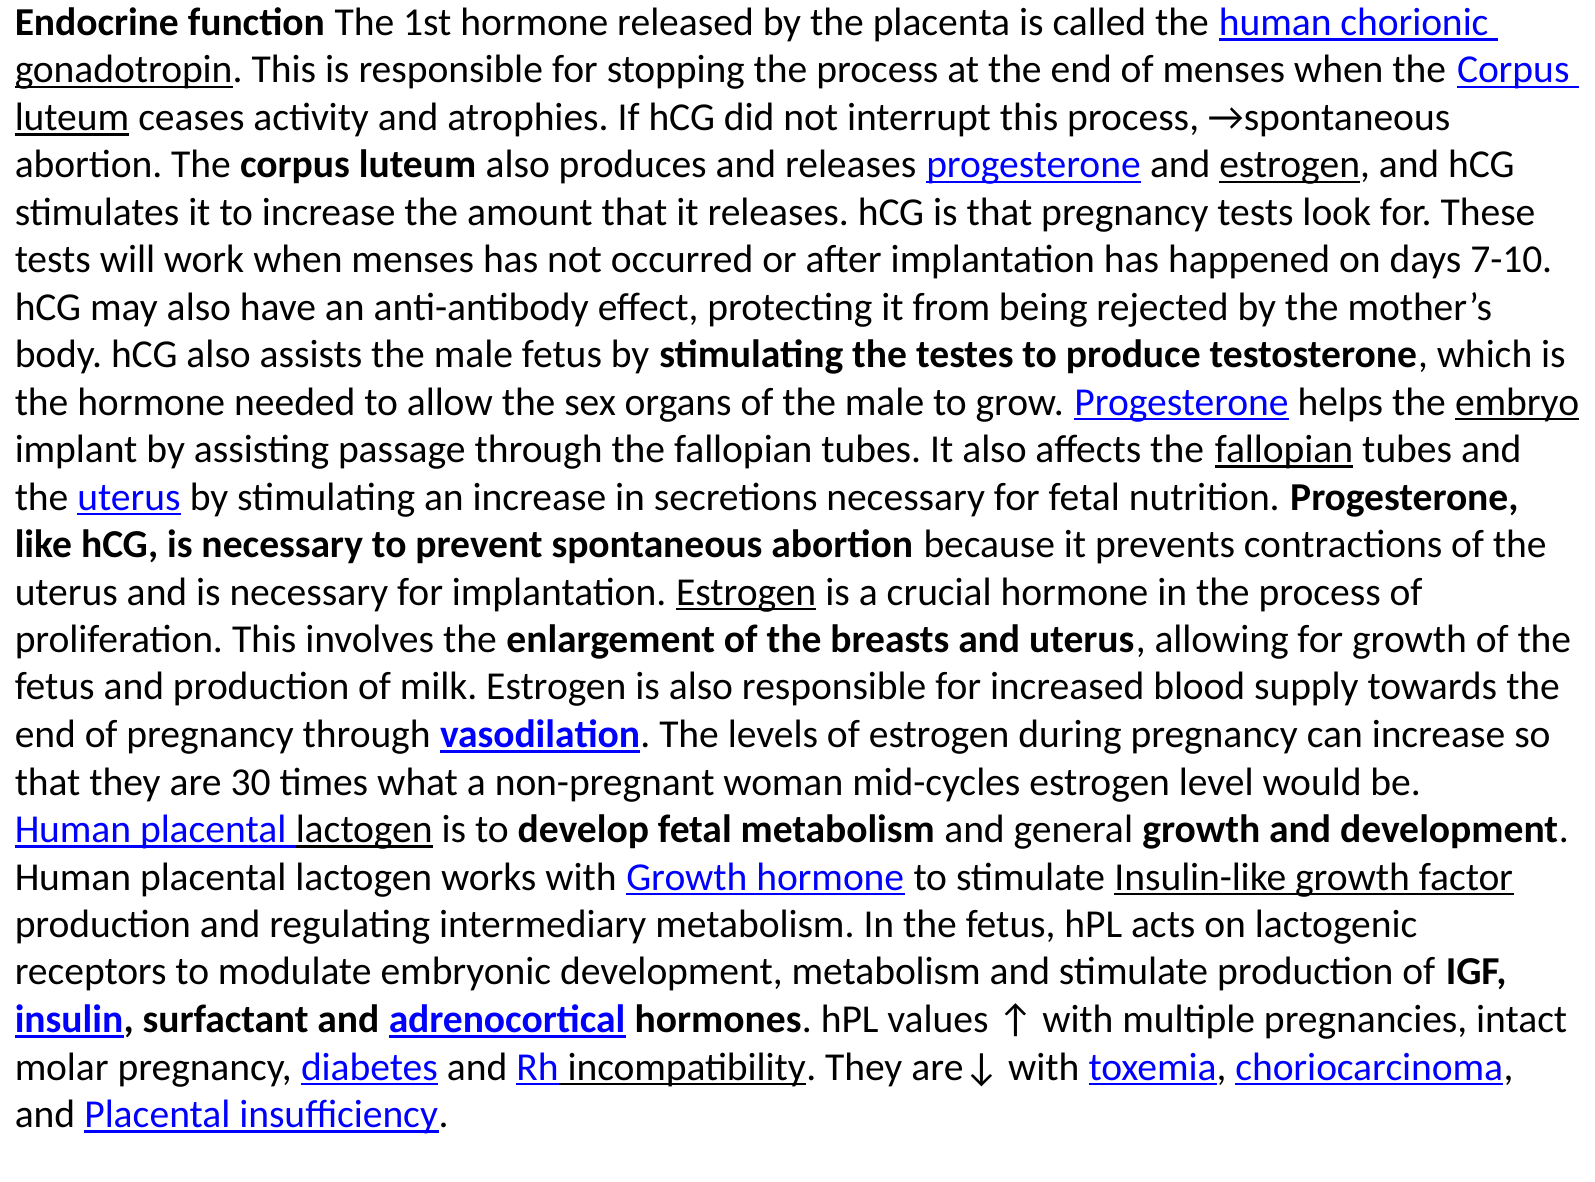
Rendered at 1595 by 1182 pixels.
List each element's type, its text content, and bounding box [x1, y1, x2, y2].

text_box Endocrine function The 1st hormone released by the placenta is called the human chorionic gonadotropin. This is responsible for stopping the process at the end of menses when the Corpus luteum ceases activity and atrophies. If hCG did not interrupt this process, →spontaneous abortion. The corpus luteum also produces and releases progesterone and estrogen, and hCG stimulates it to increase the amount that it releases. hCG is that pregnancy tests look for. These tests will work when menses has not occurred or after implantation has happened on days 7-10. hCG may also have an anti-antibody effect, protecting it from being rejected by the mother’s body. hCG also assists the male fetus by stimulating the testes to produce testosterone, which is the hormone needed to allow the sex organs of the male to grow. Progesterone helps the embryo implant by assisting passage through the fallopian tubes. It also affects the fallopian tubes and the uterus by stimulating an increase in secretions necessary for fetal nutrition. Progesterone, like hCG, is necessary to prevent spontaneous abortion because it prevents contractions of the uterus and is necessary for implantation. Estrogen is a crucial hormone in the process of proliferation. This involves the enlargement of the breasts and uterus, allowing for growth of the fetus and production of milk. Estrogen is also responsible for increased blood supply towards the end of pregnancy through vasodilation. The levels of estrogen during pregnancy can increase so that they are 30 times what a non-pregnant woman mid-cycles estrogen level would be. Human placental lactogen is to develop fetal metabolism and general growth and development. Human placental lactogen works with Growth hormone to stimulate Insulin-like growth factor production and regulating intermediary metabolism. In the fetus, hPL acts on lactogenic receptors to modulate embryonic development, metabolism and stimulate production of IGF, insulin, surfactant and adrenocortical hormones. hPL values ↑ with multiple pregnancies, intact molar pregnancy, diabetes and Rh incompatibility. They are↓ with toxemia, choriocarcinoma, and Placental insufficiency. [0, 0, 1595, 1182]
